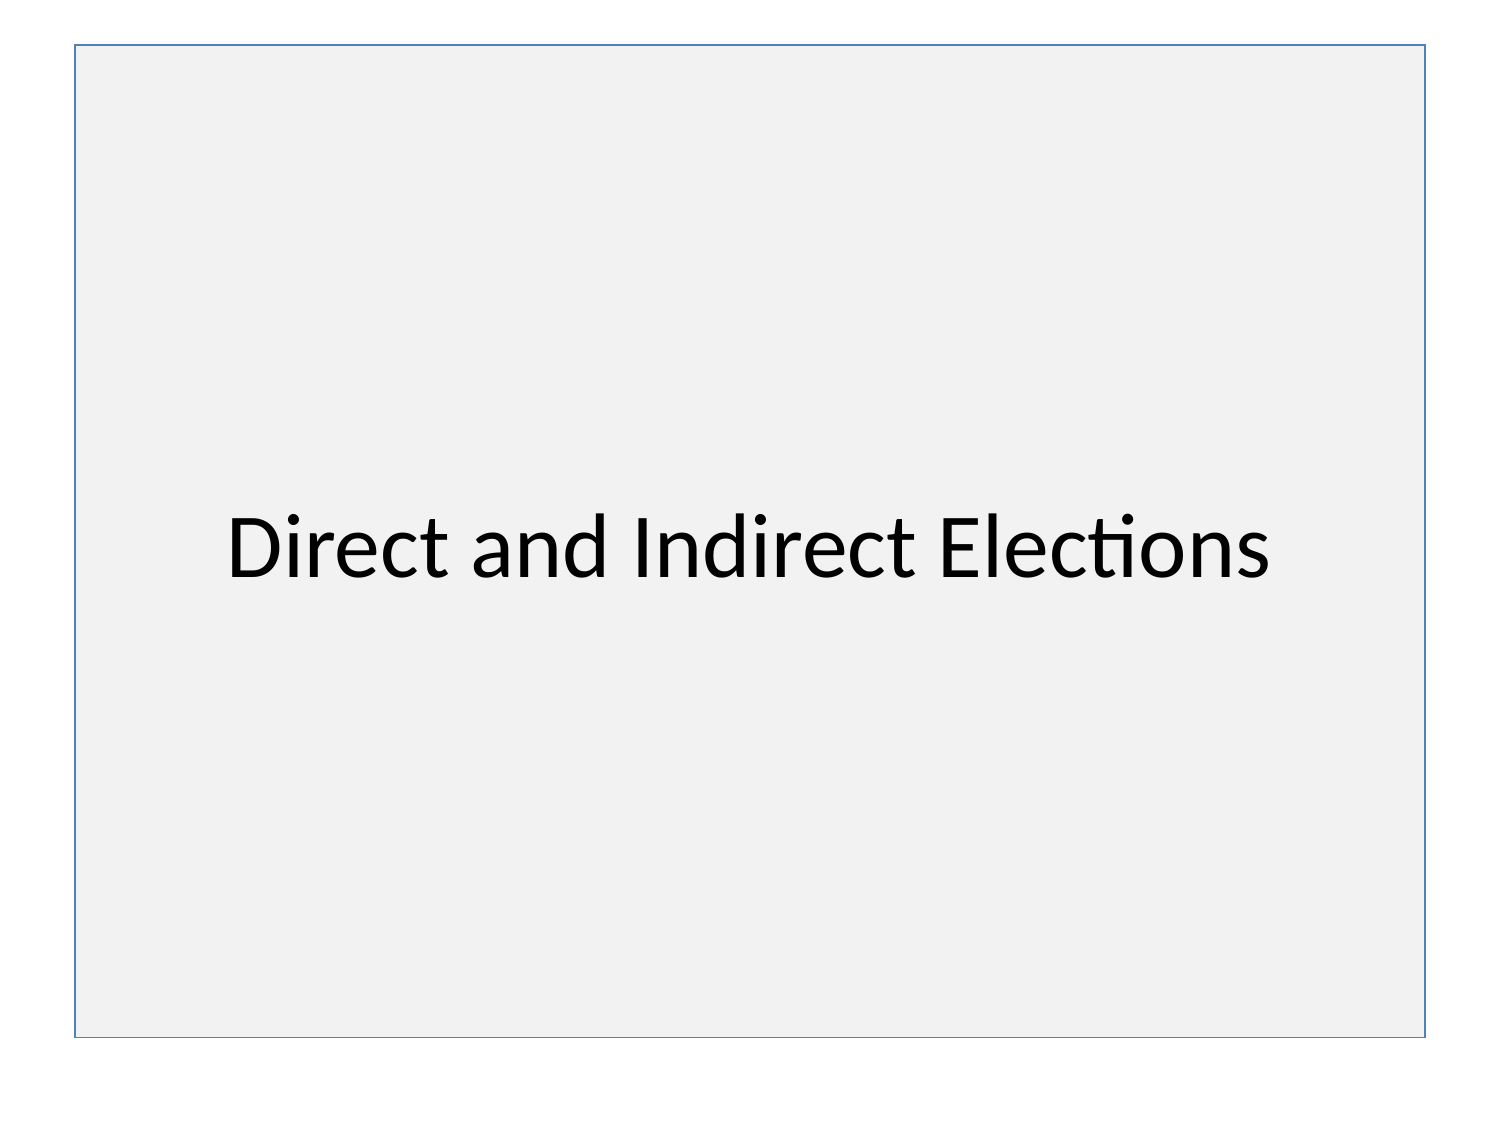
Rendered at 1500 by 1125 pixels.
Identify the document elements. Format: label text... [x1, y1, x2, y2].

title Direct and Indirect Elections [74, 44, 1426, 1038]
